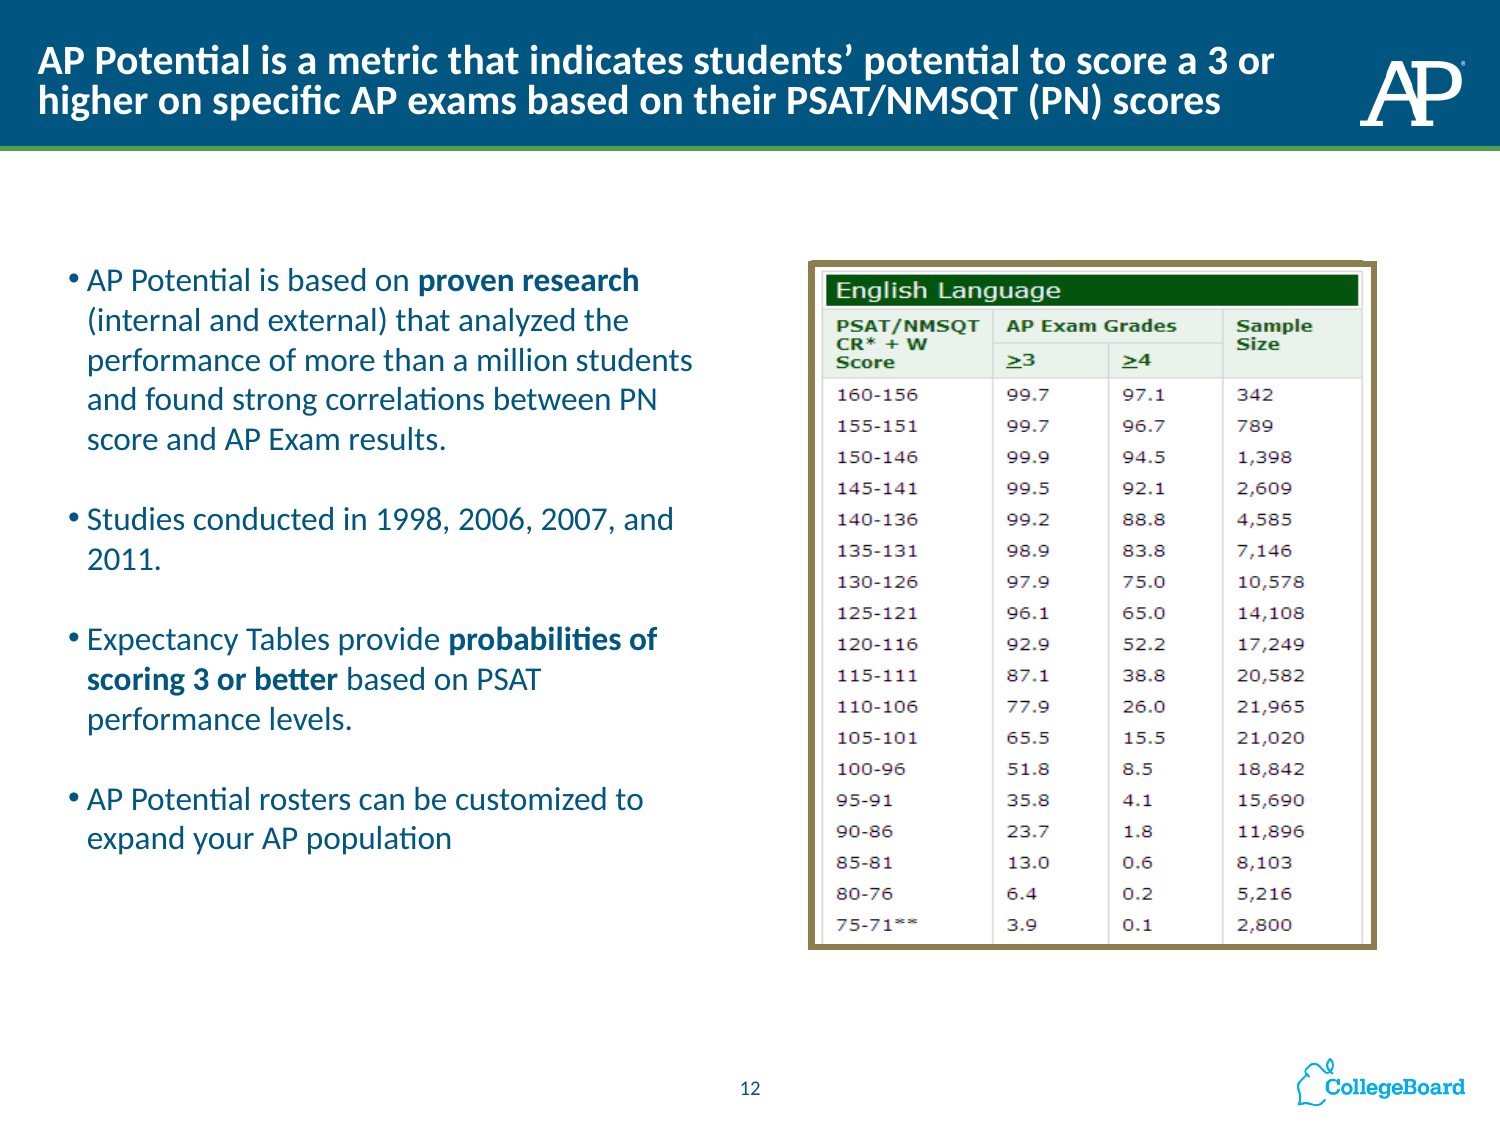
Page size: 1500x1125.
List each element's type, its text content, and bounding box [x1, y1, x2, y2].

text_box AP Potential is based on proven research (internal and external) that analyzed the performance of more than a million students and found strong correlations between PN score and AP Exam results. Studies conducted in 1998, 2006, 2007, and 2011. Expectancy Tables provide probabilities of scoring 3 or better based on PSAT performance levels. AP Potential rosters can be customized to expand your AP population [53, 250, 729, 864]
title AP Potential is a metric that indicates students’ potential to score a 3 or higher on specific AP exams based on their PSAT/NMSQT (PN) scores [22, 25, 1359, 130]
picture [1300, 1058, 1465, 1106]
slide_number 12 [711, 1060, 789, 1100]
picture [814, 266, 1372, 944]
picture [1297, 1058, 1328, 1081]
